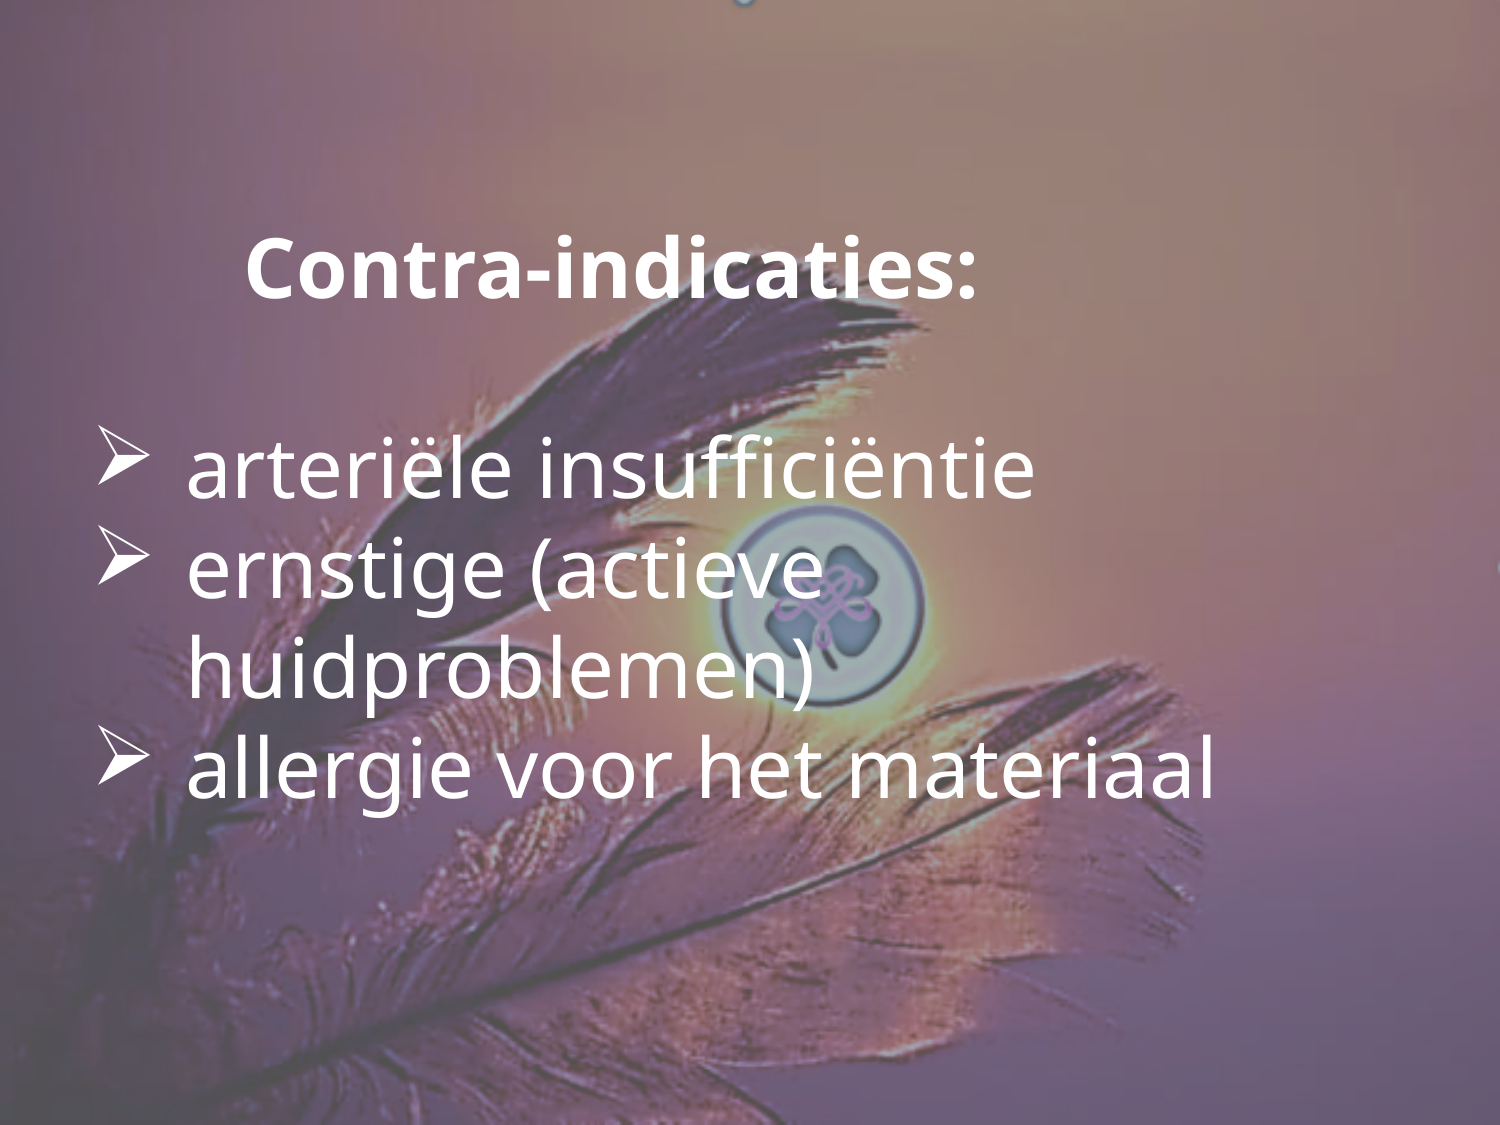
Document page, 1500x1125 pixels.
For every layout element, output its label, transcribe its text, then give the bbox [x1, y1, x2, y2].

picture [0, 0, 1500, 1125]
text_box Contra-indicaties: arteriële insufficiëntie ernstige (actieve huidproblemen) allergie voor het materiaal [76, 208, 1447, 1125]
